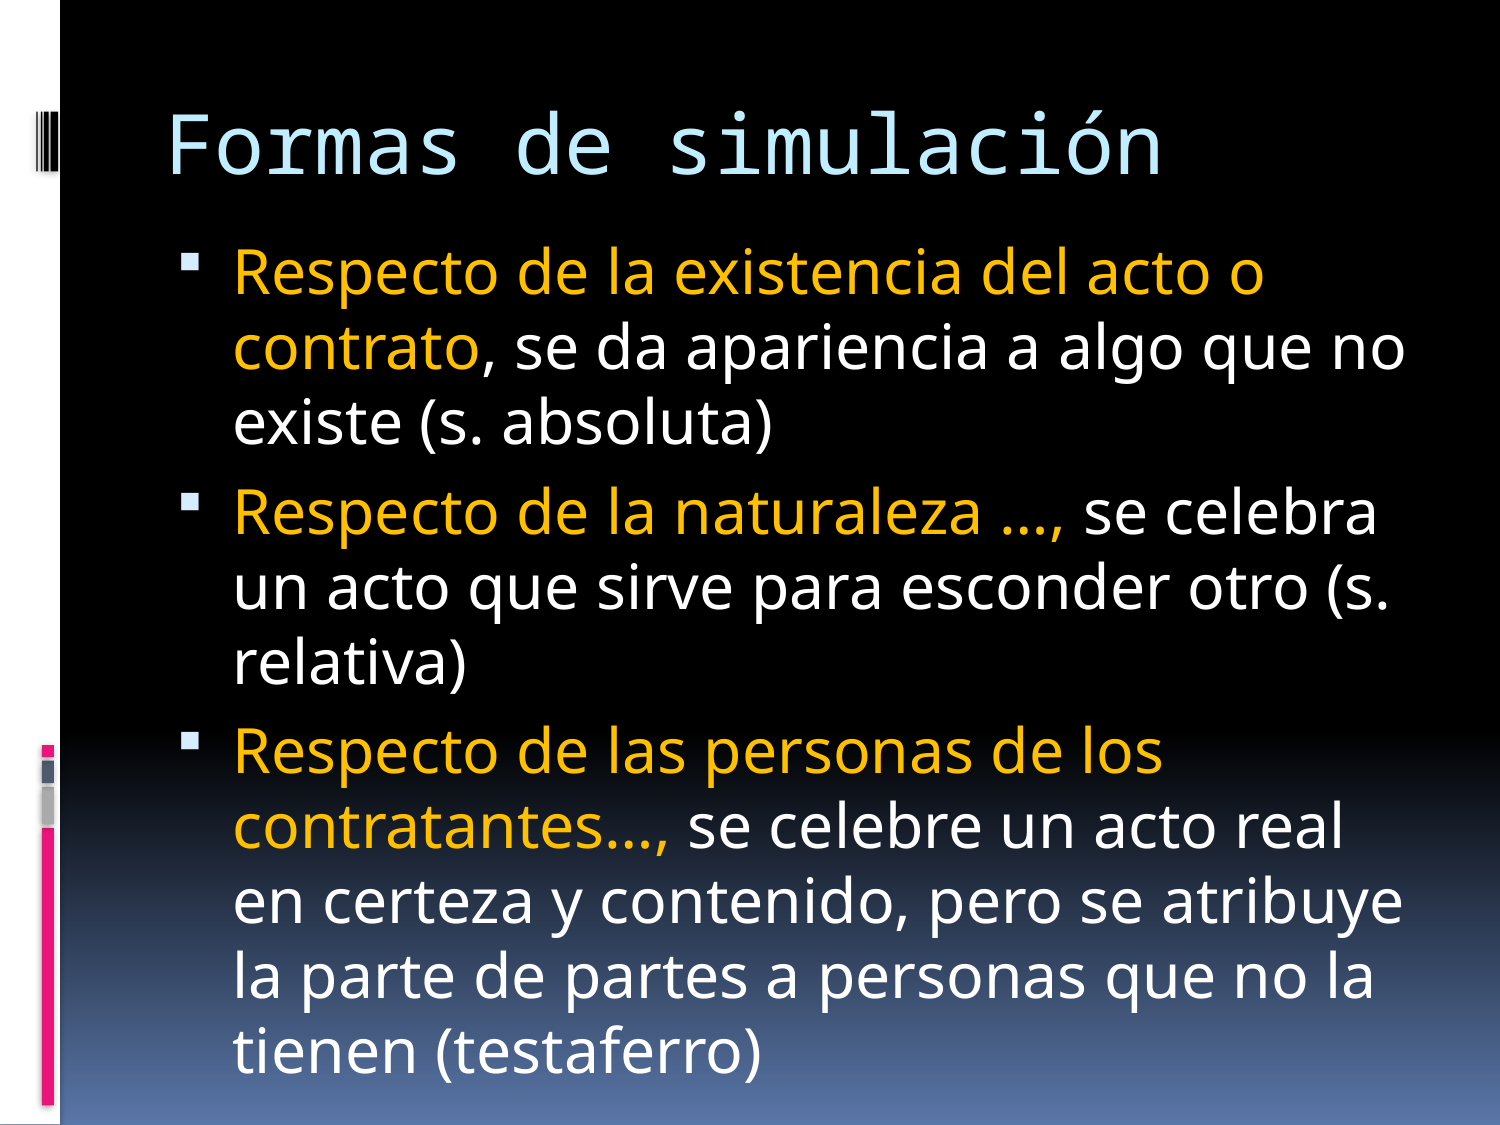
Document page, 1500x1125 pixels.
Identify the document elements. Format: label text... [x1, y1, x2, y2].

title Formas de simulación [149, 83, 1426, 224]
list Respecto de la existencia del acto o contrato, se da apariencia a algo que no existe (s. absoluta) Respecto de la naturaleza …, se celebra un acto que sirve para esconder otro (s. relativa) Respecto de las personas de los contratantes…, se celebre un acto real en certeza y contenido, pero se atribuye la parte de partes a personas que no la tienen (testaferro) [149, 224, 1426, 1043]
